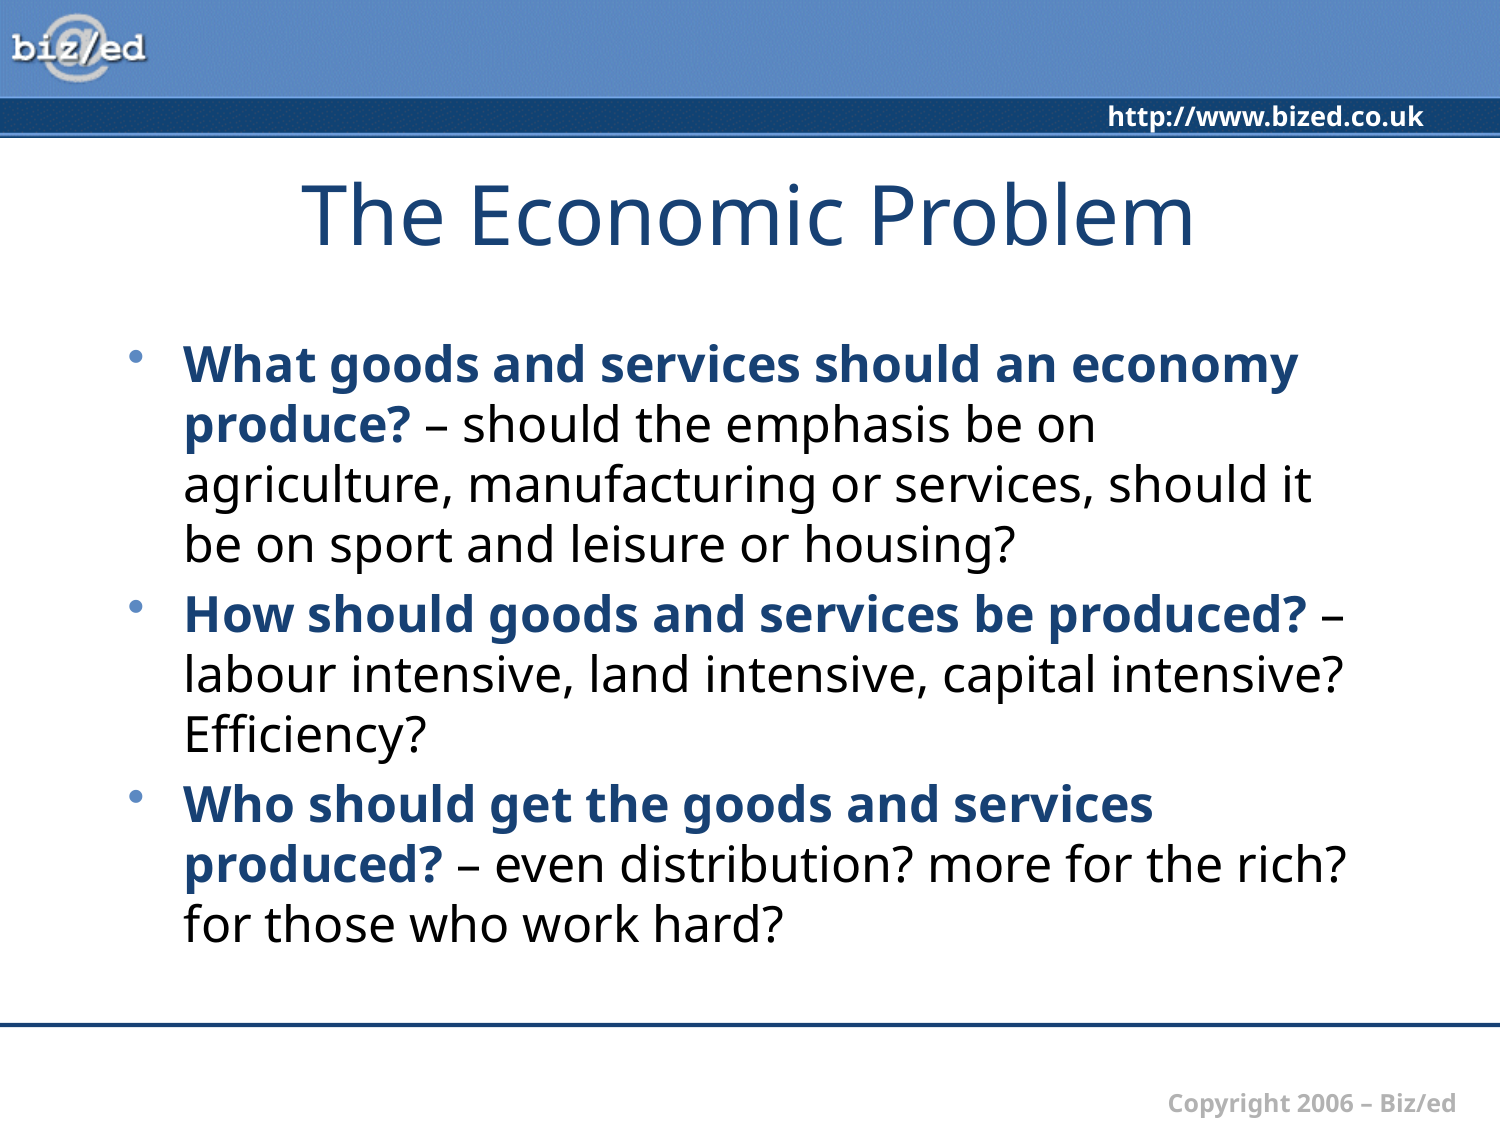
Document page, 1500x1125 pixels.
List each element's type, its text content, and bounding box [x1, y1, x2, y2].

title The Economic Problem [112, 149, 1388, 276]
picture [0, 0, 1500, 138]
list What goods and services should an economy produce? – should the emphasis be on agriculture, manufacturing or services, should it be on sport and leisure or housing? How should goods and services be produced? – labour intensive, land intensive, capital intensive? Efficiency? Who should get the goods and services produced? – even distribution? more for the rich? for those who work hard? [112, 324, 1388, 1001]
